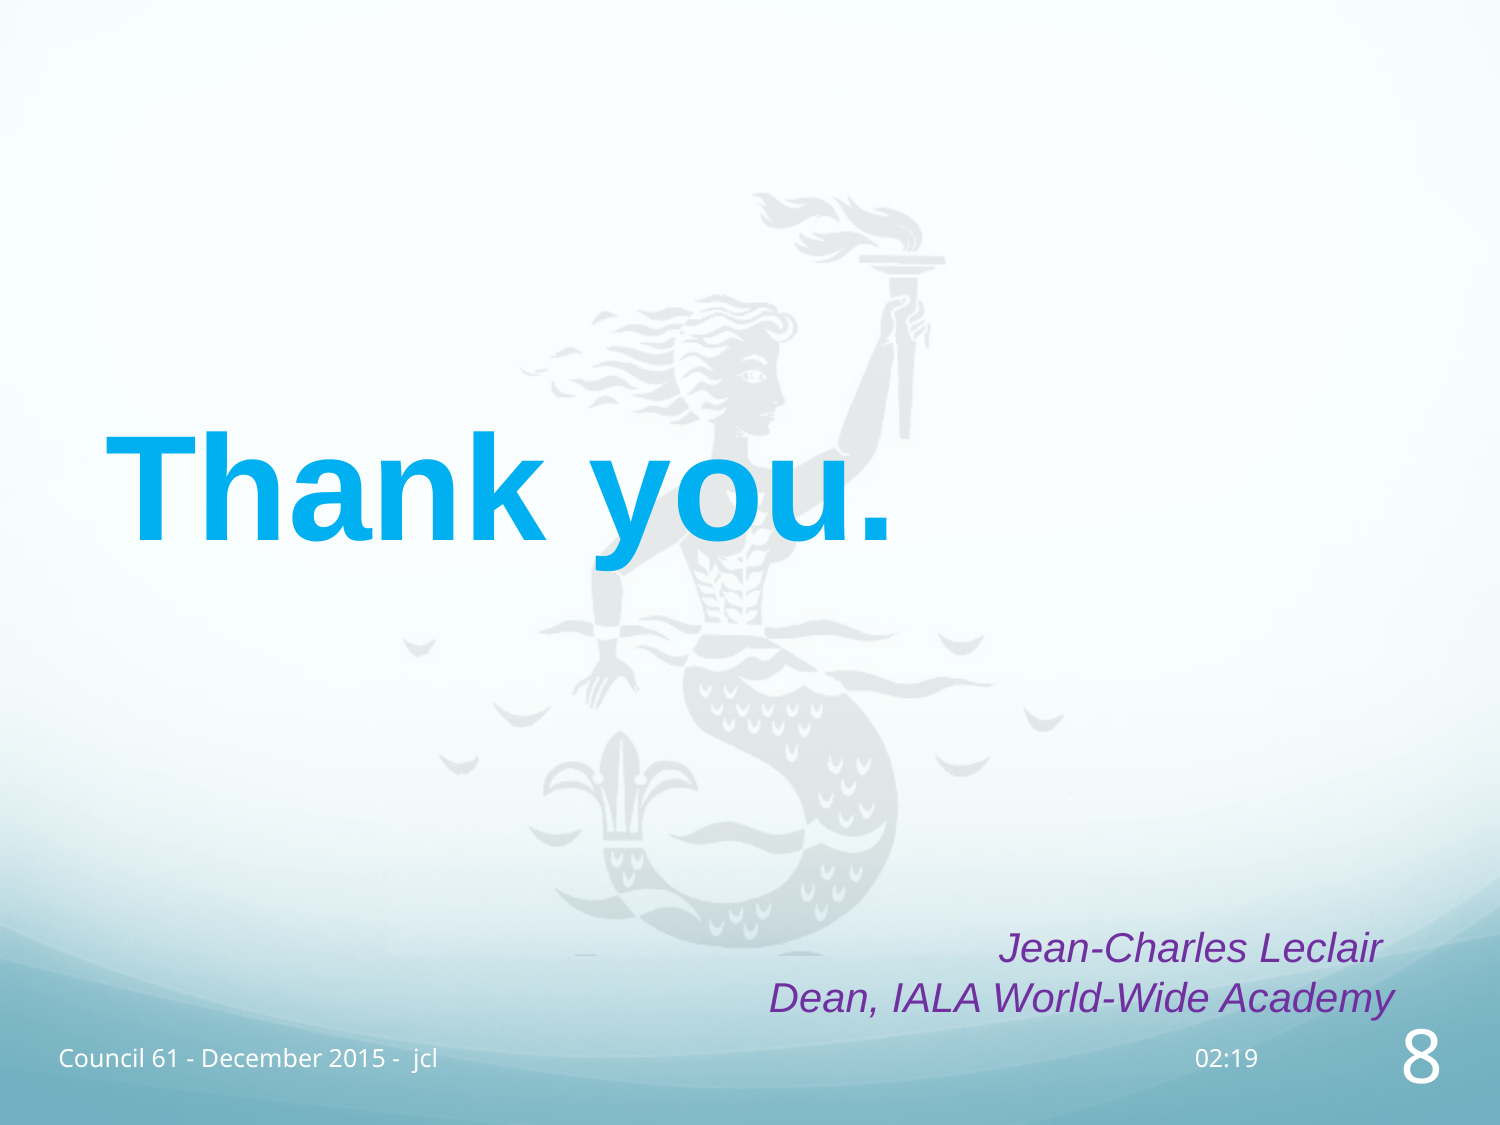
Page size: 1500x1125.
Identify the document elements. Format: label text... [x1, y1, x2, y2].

footer Council 61 - December 2015 - jcl [43, 1029, 838, 1090]
list Thank you. Jean-Charles Leclair Dean, IALA World-Wide Academy [90, 161, 1410, 1090]
slide_number 8 [1295, 1029, 1459, 1090]
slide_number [923, 1029, 1274, 1090]
